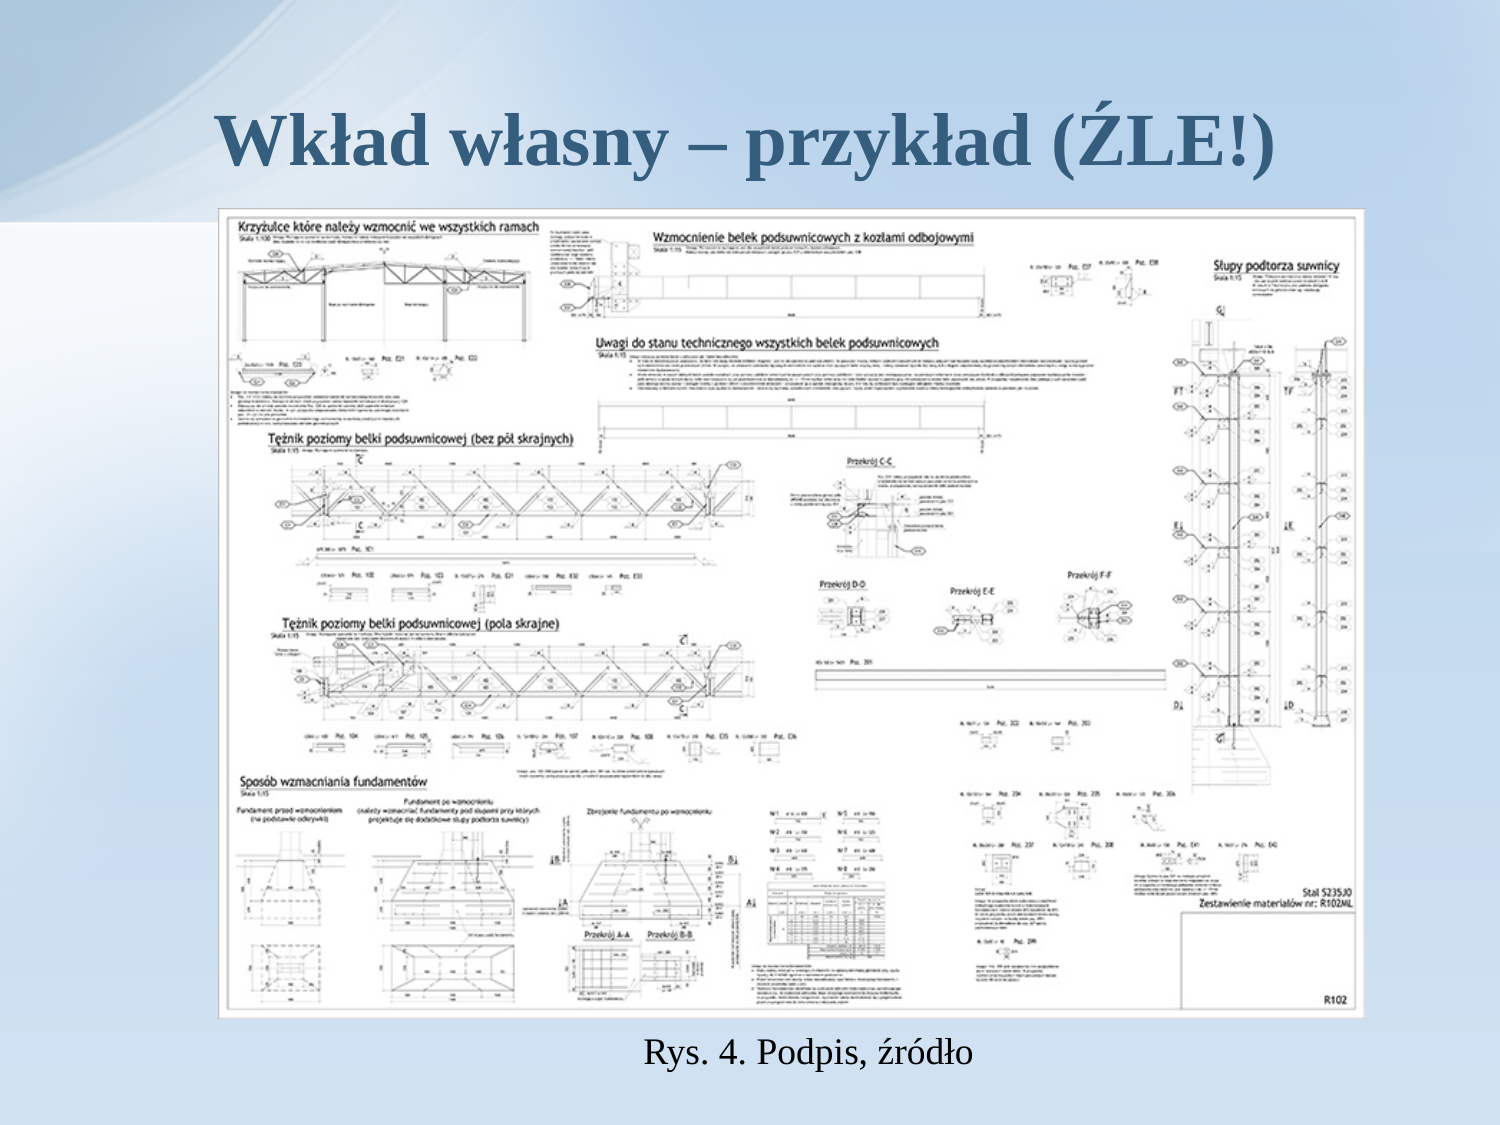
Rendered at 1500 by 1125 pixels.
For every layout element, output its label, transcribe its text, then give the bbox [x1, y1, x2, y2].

text_box Rys. 4. Podpis, źródło [210, 1019, 1407, 1080]
text_box Wkład własny – przykład (ŹLE!) [70, 0, 1421, 188]
picture [0, 0, 1500, 1125]
